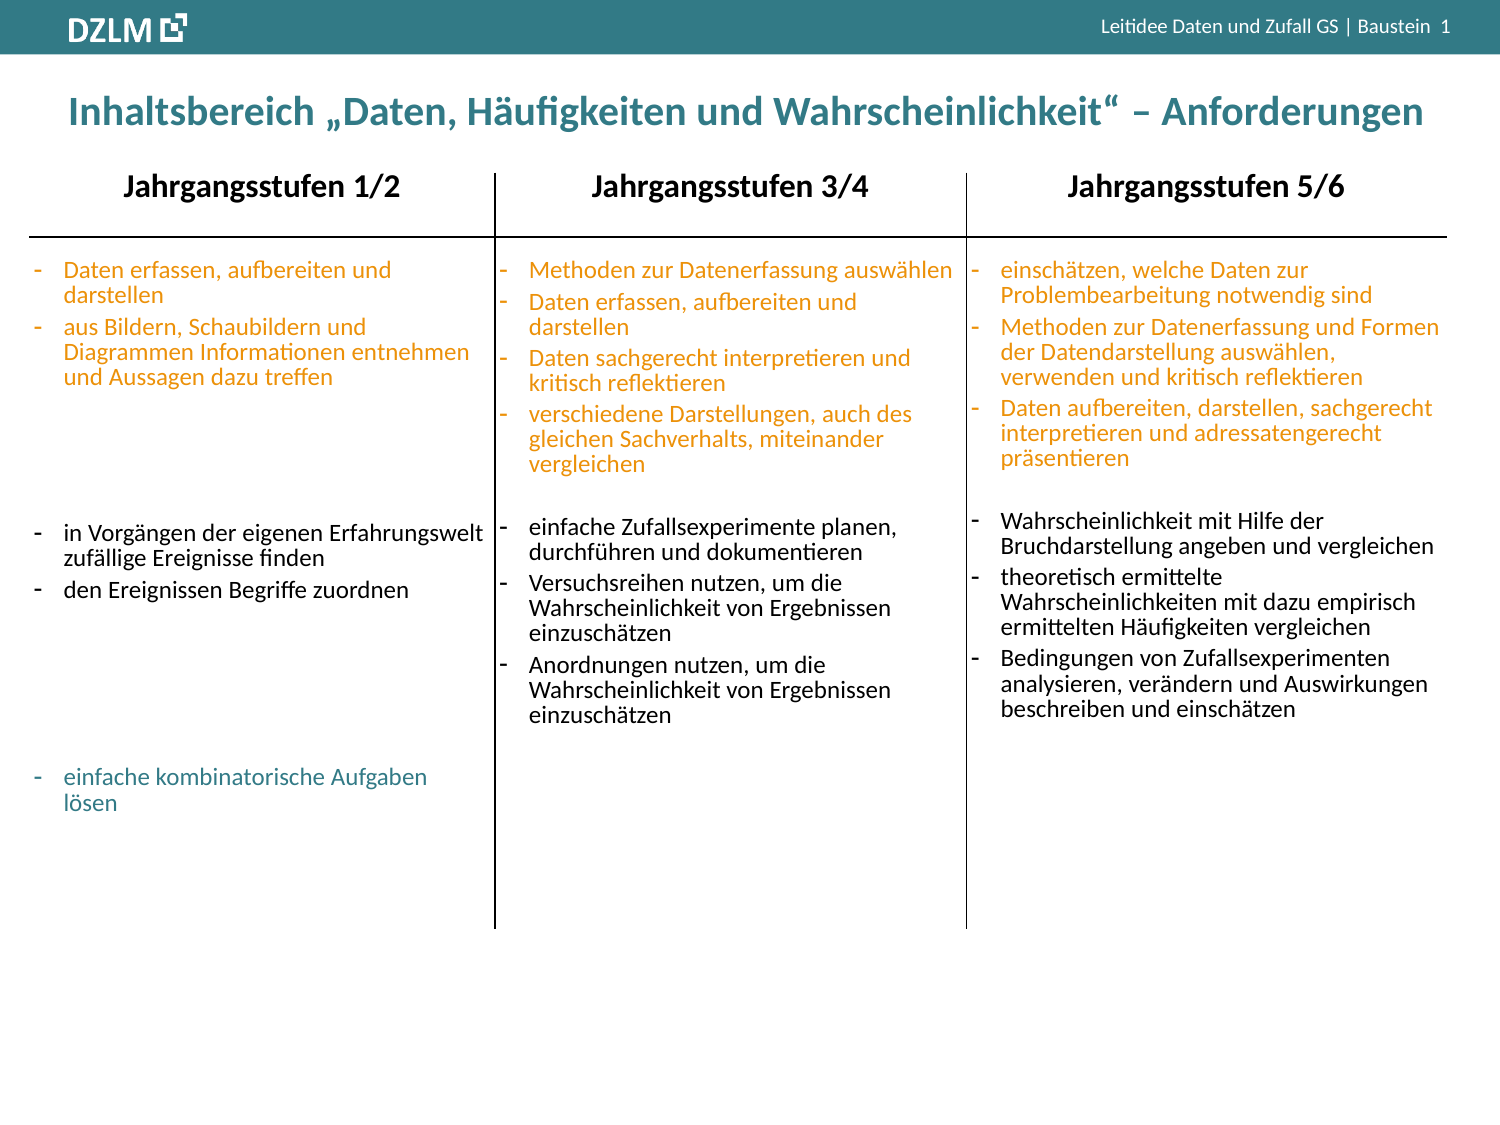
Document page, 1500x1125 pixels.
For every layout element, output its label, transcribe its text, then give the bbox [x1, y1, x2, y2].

table_header Jahrgangsstufen 5/6 [967, 173, 1447, 236]
table_header Jahrgangsstufen 1/2 [29, 173, 494, 236]
title Inhaltsbereich „Daten, Häufigkeiten und Wahrscheinlichkeit“ – Anforderungen [53, 68, 1471, 149]
table_header Jahrgangsstufen 3/4 [496, 173, 966, 236]
table_cell einschätzen, welche Daten zur Problembearbeitung notwendig sind Methoden zur Datenerfassung und Formen der Datendarstellung auswählen, verwenden und kritisch reflektieren Daten aufbereiten, darstellen, sachgerecht interpretieren und adressatengerecht präsentieren Wahrscheinlichkeit mit Hilfe der Bruchdarstellung angeben und vergleichen theoretisch ermittelte Wahrscheinlichkeiten mit dazu empirisch ermittelten Häufigkeiten vergleichen Bedingungen von Zufallsexperimenten analysieren, verändern und Auswirkungen beschreiben und einschätzen [967, 238, 1447, 929]
table_cell Methoden zur Datenerfassung auswählen Daten erfassen, aufbereiten und darstellen Daten sachgerecht interpretieren und kritisch reflektieren verschiedene Darstellungen, auch des gleichen Sachverhalts, miteinander vergleichen einfache Zufallsexperimente planen, durchführen und dokumentieren Versuchsreihen nutzen, um die Wahrscheinlichkeit von Ergebnissen einzuschätzen Anordnungen nutzen, um die Wahrscheinlichkeit von Ergebnissen einzuschätzen [496, 238, 966, 929]
table_cell Daten erfassen, aufbereiten und darstellen aus Bildern, Schaubildern und Diagrammen Informationen entnehmen und Aussagen dazu treffen in Vorgängen der eigenen Erfahrungswelt zufällige Ereignisse finden den Ereignissen Begriffe zuordnen einfache kombinatorische Aufgaben lösen [29, 238, 494, 929]
